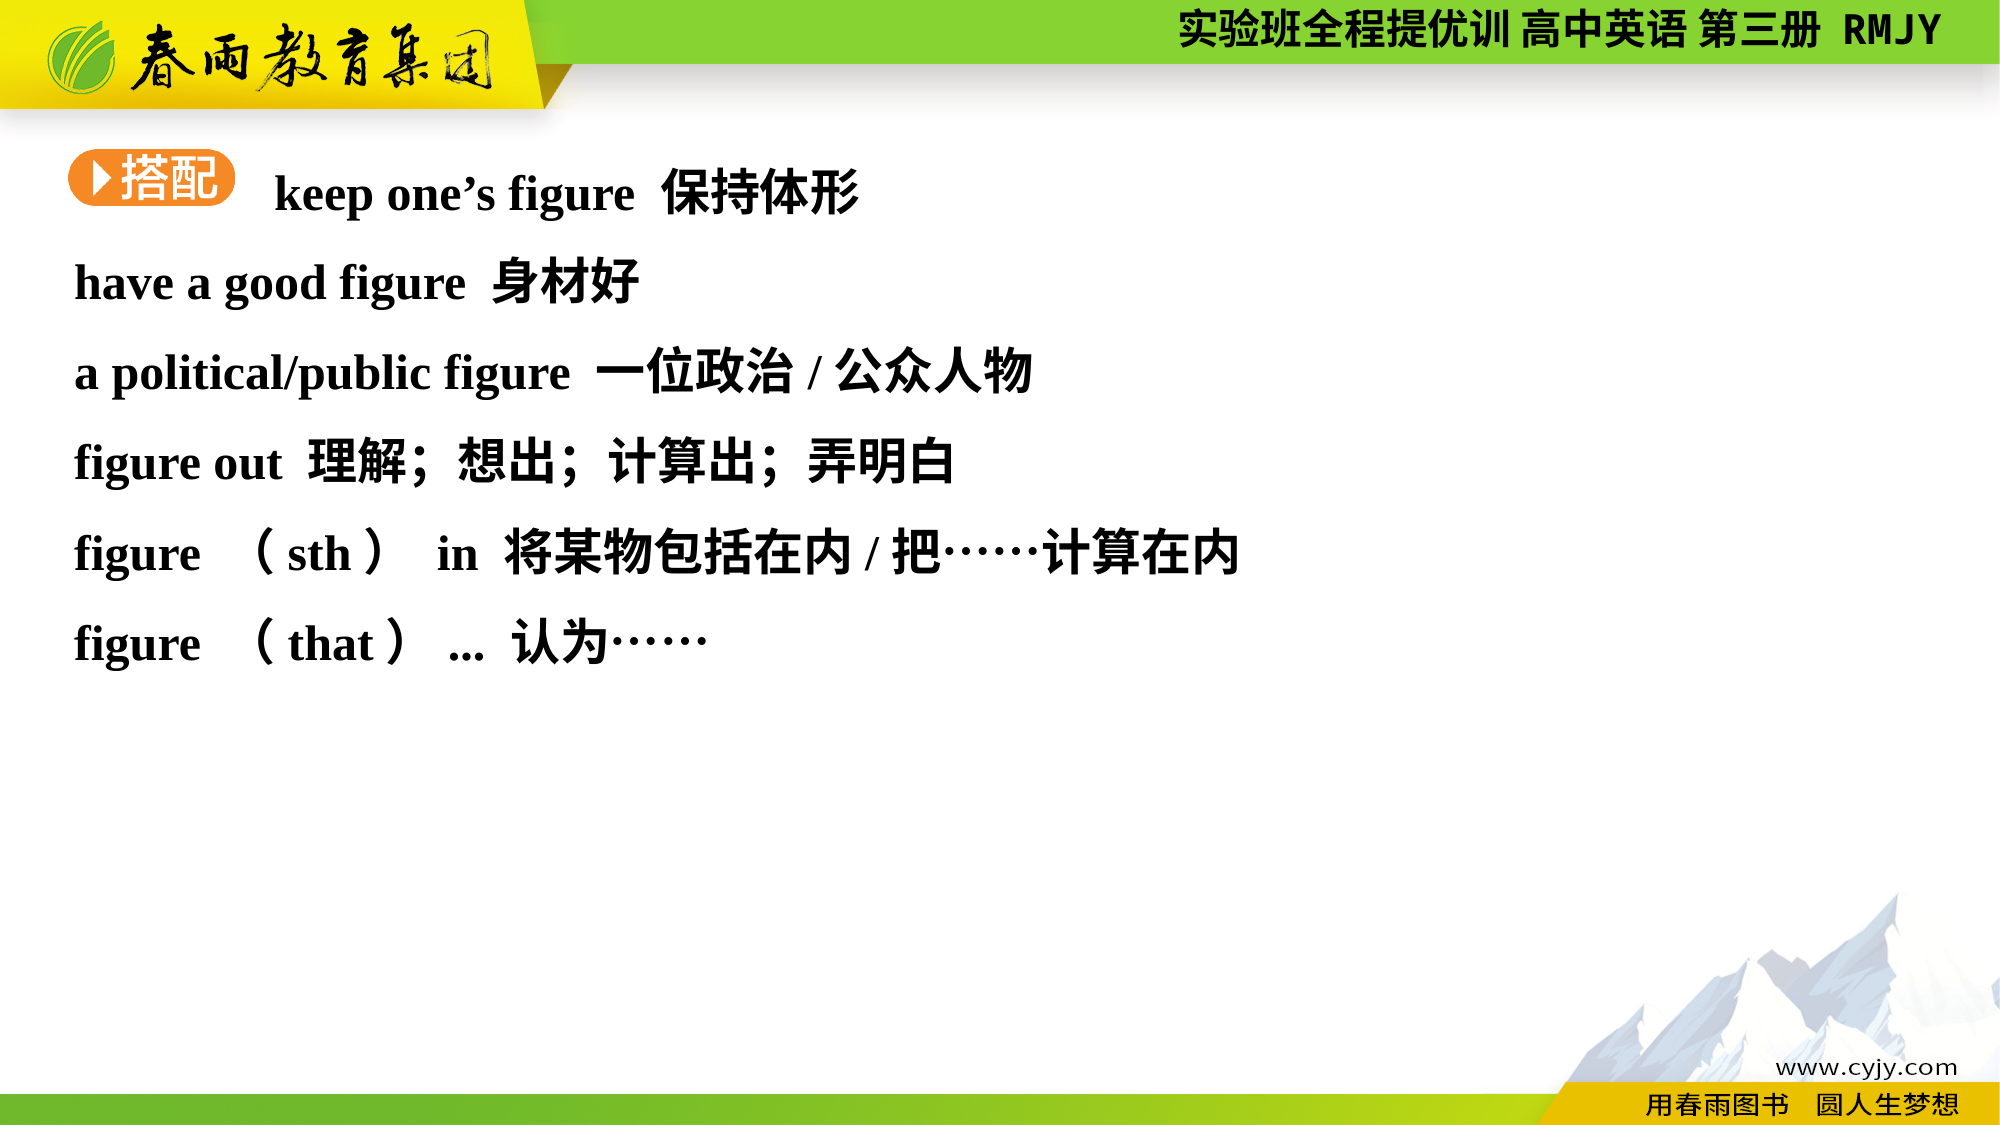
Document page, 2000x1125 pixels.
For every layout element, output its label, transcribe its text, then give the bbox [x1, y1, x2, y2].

picture [0, 0, 2000, 1125]
list keep one’s figure 保持体形 have a good figure 身材好 a political/public figure 一位政治/公众人物 figure out 理解；想出；计算出；弄明白 figure （sth） in 将某物包括在内/把……计算在内 figure （that）... 认为…… [59, 122, 1944, 683]
